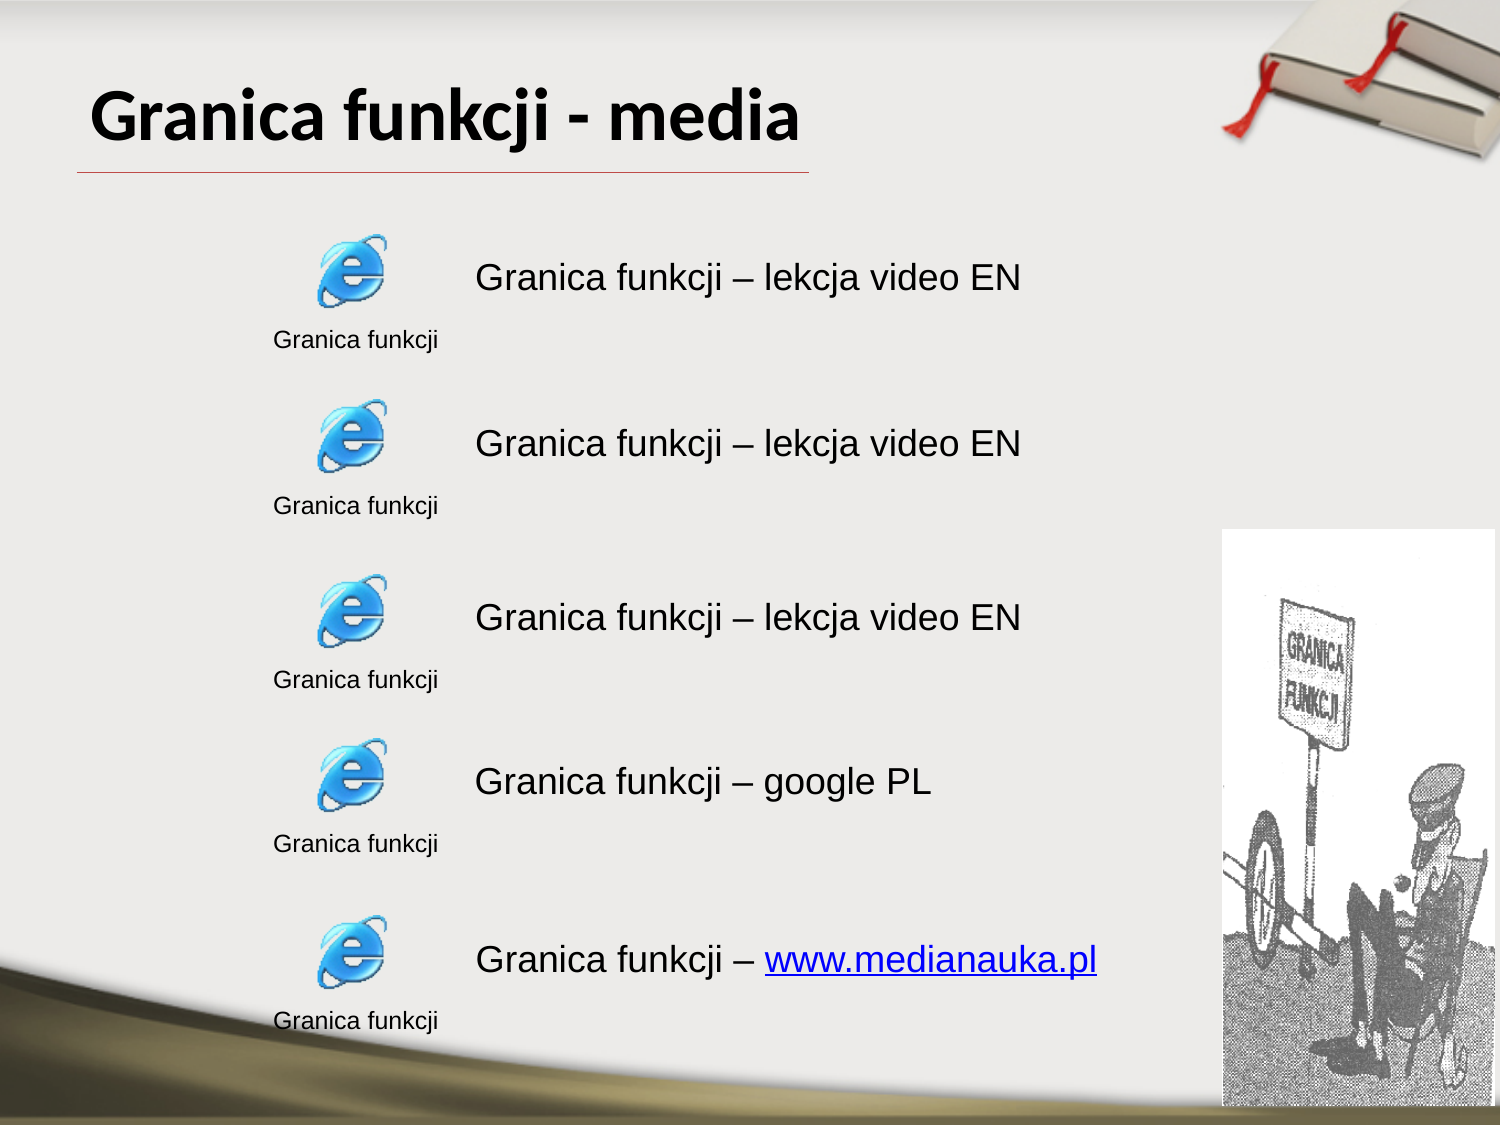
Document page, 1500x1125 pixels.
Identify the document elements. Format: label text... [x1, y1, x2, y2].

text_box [257, 399, 455, 528]
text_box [257, 738, 455, 867]
title Granica funkcji - media [75, 45, 1425, 176]
text_box Granica funkcji – www.medianauka.pl [460, 927, 1113, 987]
picture [0, 0, 1500, 1125]
text_box Granica funkcji – google PL [459, 749, 948, 810]
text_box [257, 915, 455, 1044]
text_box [257, 234, 455, 363]
text_box Granica funkcji – lekcja video EN [460, 585, 1038, 646]
text_box Granica funkcji – lekcja video EN [460, 411, 1038, 472]
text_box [257, 573, 455, 702]
text_box Granica funkcji – lekcja video EN [460, 246, 1038, 306]
